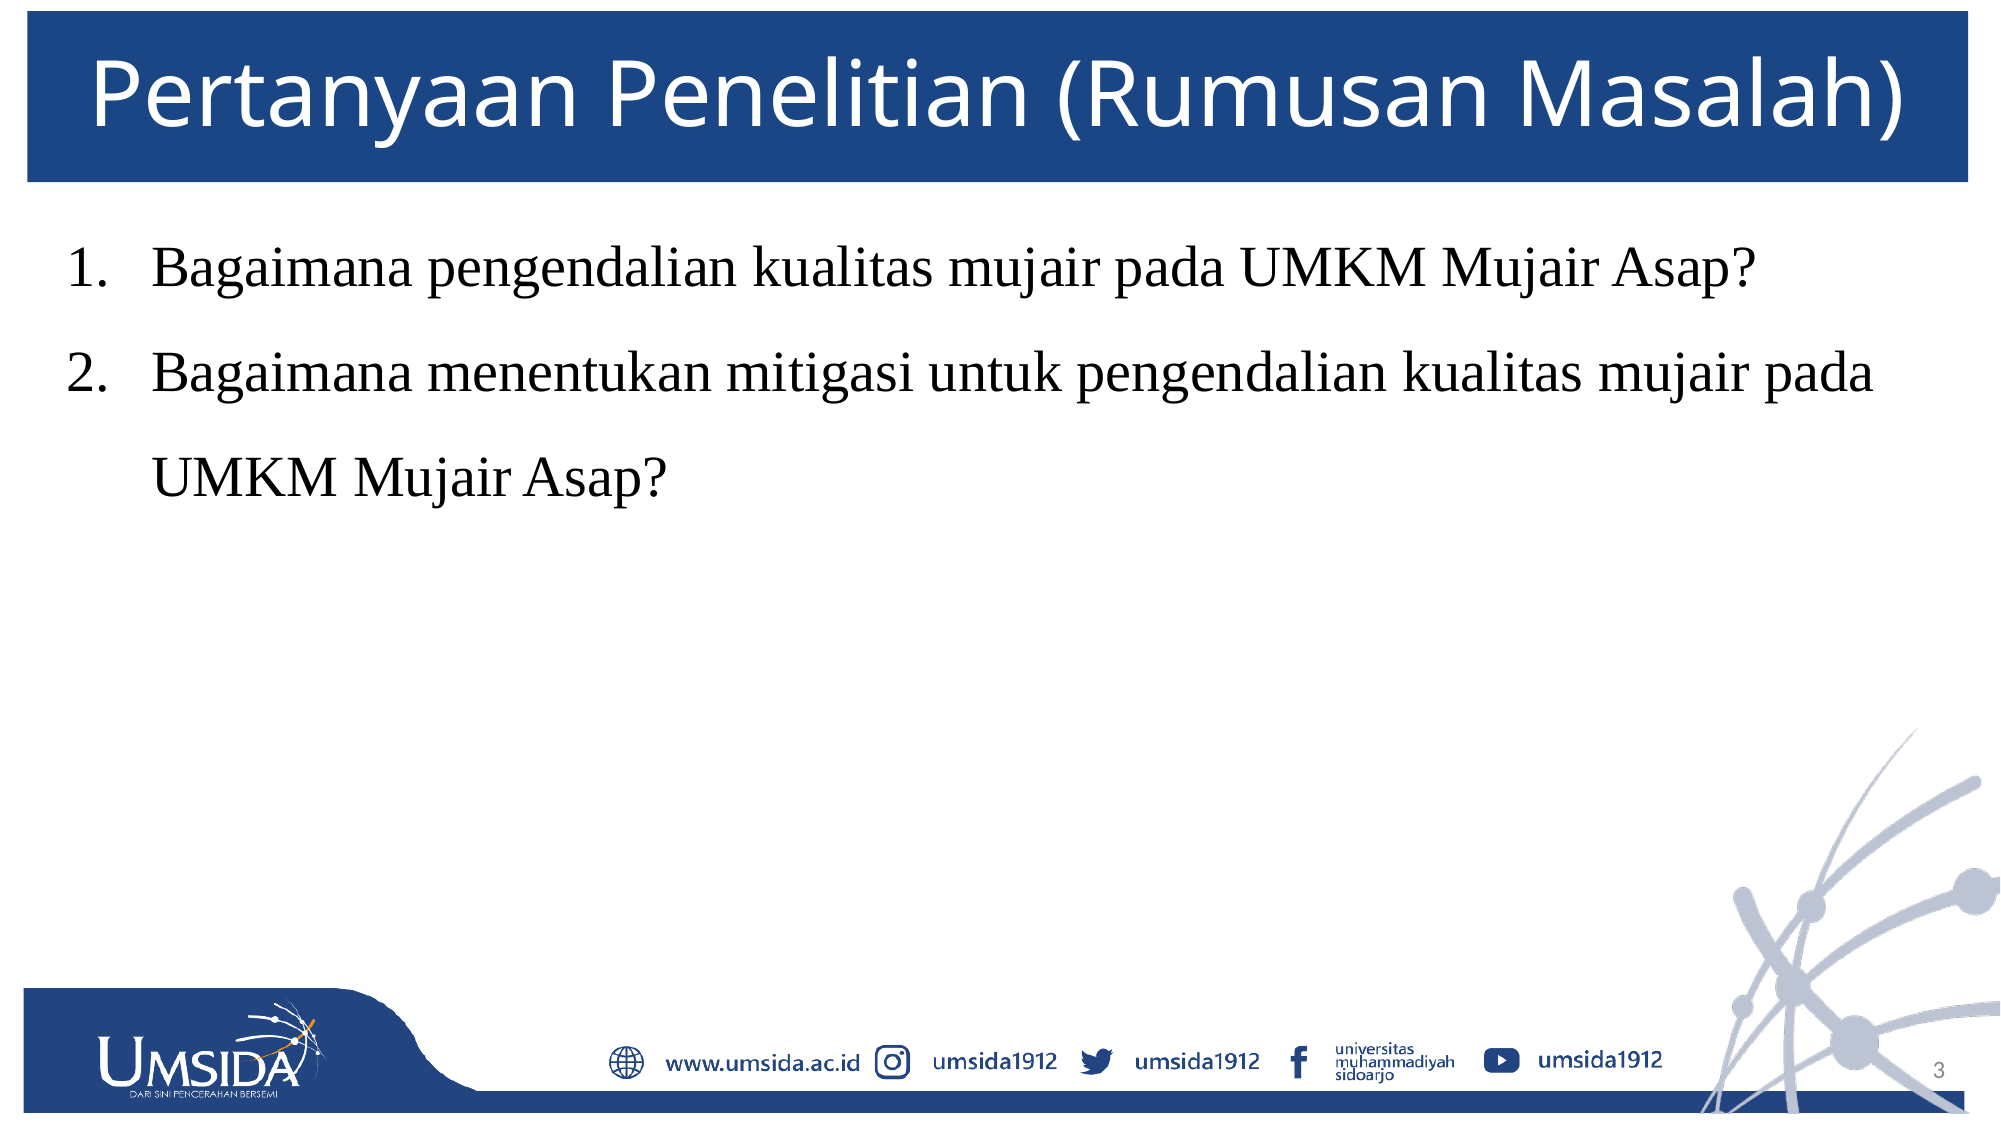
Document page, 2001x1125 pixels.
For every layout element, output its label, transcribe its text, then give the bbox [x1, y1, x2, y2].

title Pertanyaan Penelitian (Rumusan Masalah) [27, 11, 1969, 183]
text_box Bagaimana pengendalian kualitas mujair pada UMKM Mujair Asap? Bagaimana menentukan mitigasi untuk pengendalian kualitas mujair pada UMKM Mujair Asap? [51, 186, 1965, 516]
picture [23, 51, 2001, 1114]
